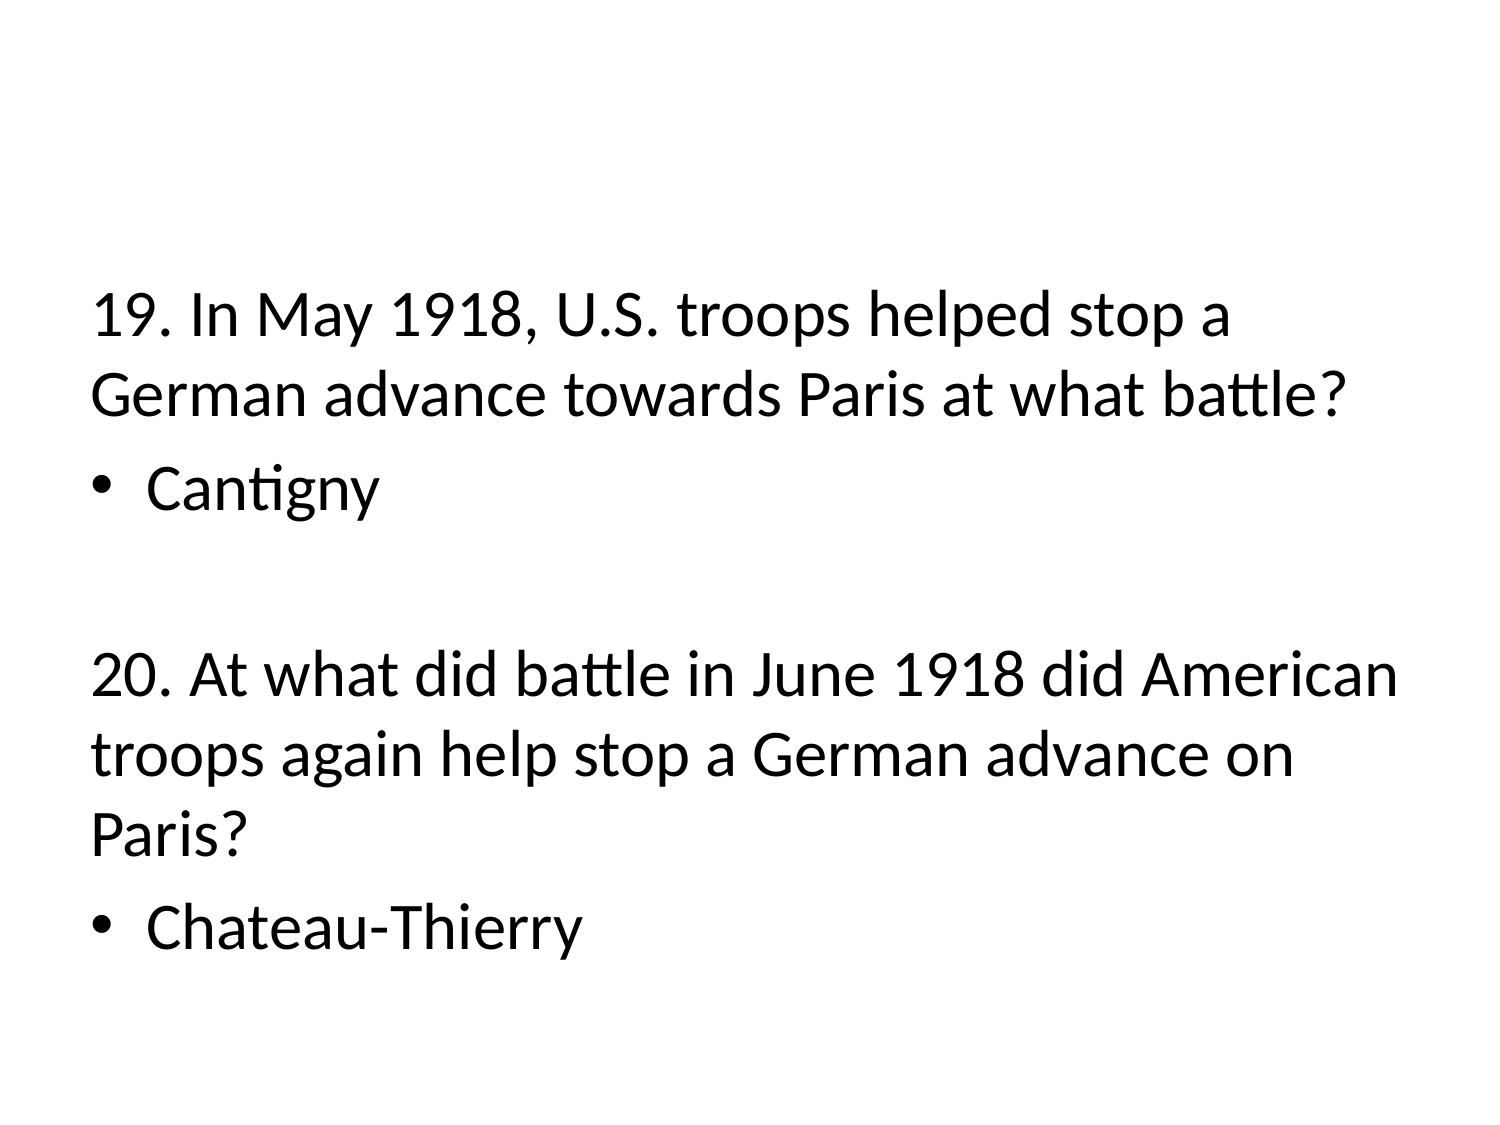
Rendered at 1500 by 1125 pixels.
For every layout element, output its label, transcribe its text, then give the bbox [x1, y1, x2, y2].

list 19. In May 1918, U.S. troops helped stop a German advance towards Paris at what battle? Cantigny 20. At what did battle in June 1918 did American troops again help stop a German advance on Paris? Chateau-Thierry [75, 262, 1425, 1005]
